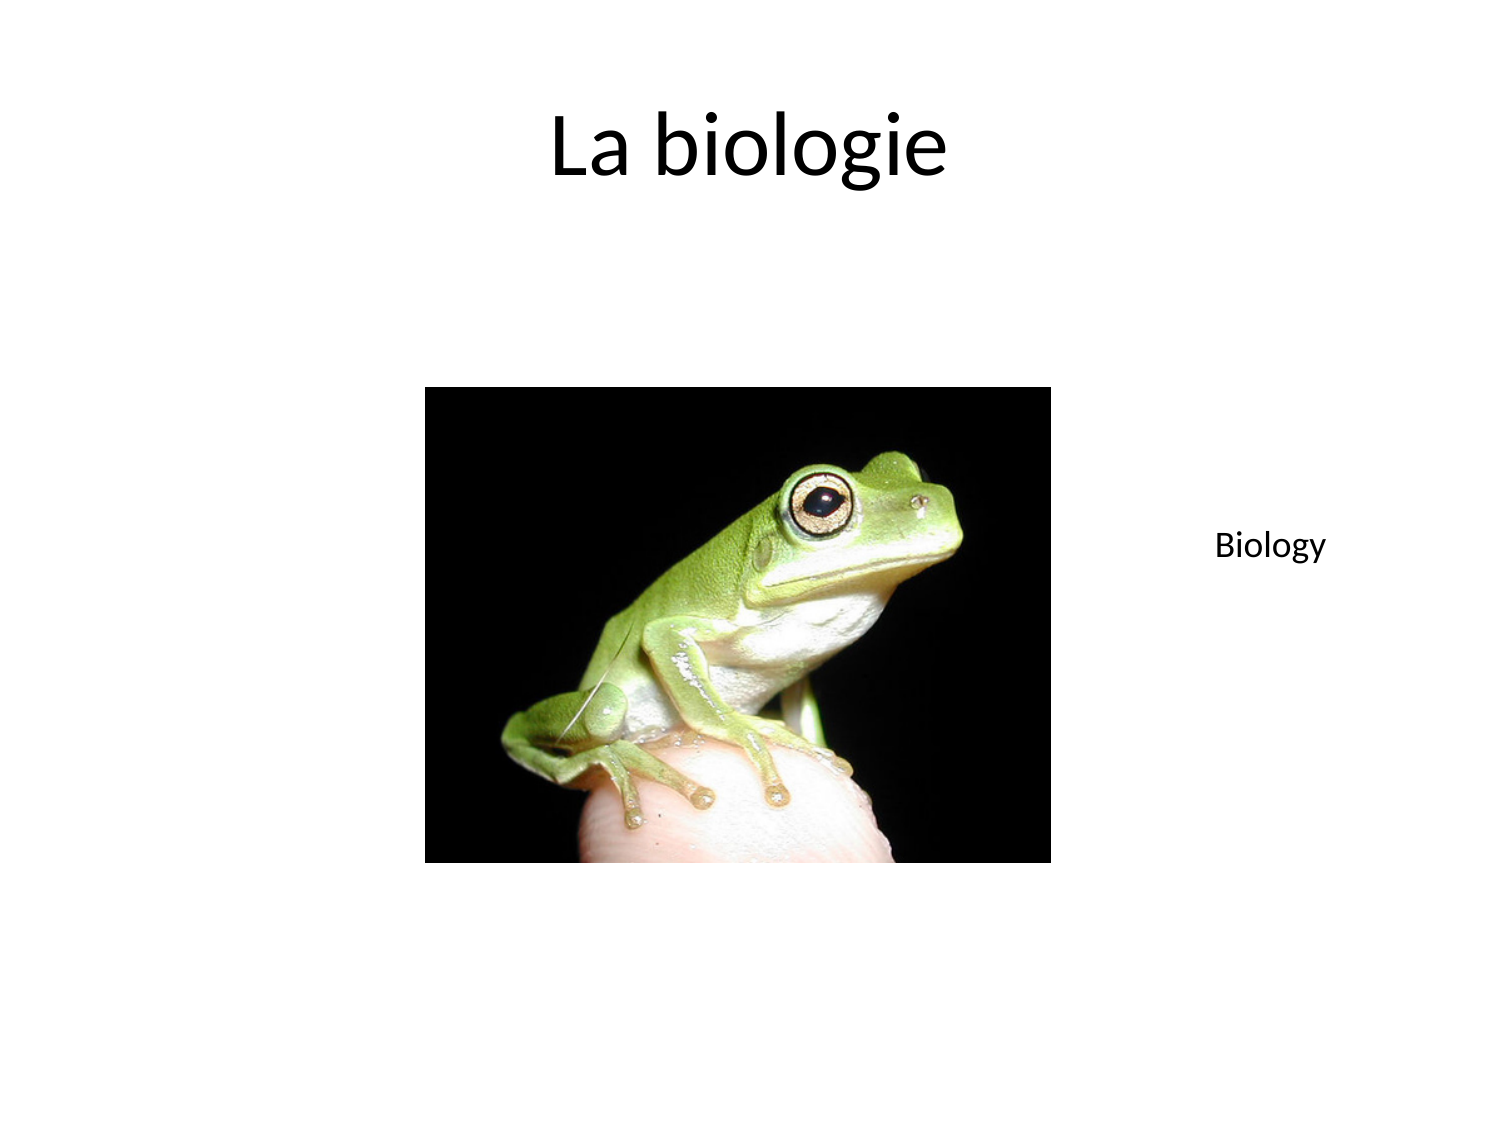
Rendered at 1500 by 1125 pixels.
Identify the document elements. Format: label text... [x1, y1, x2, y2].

picture [424, 387, 1052, 863]
title La biologie [75, 45, 1425, 233]
text_box Biology [1199, 512, 1363, 573]
